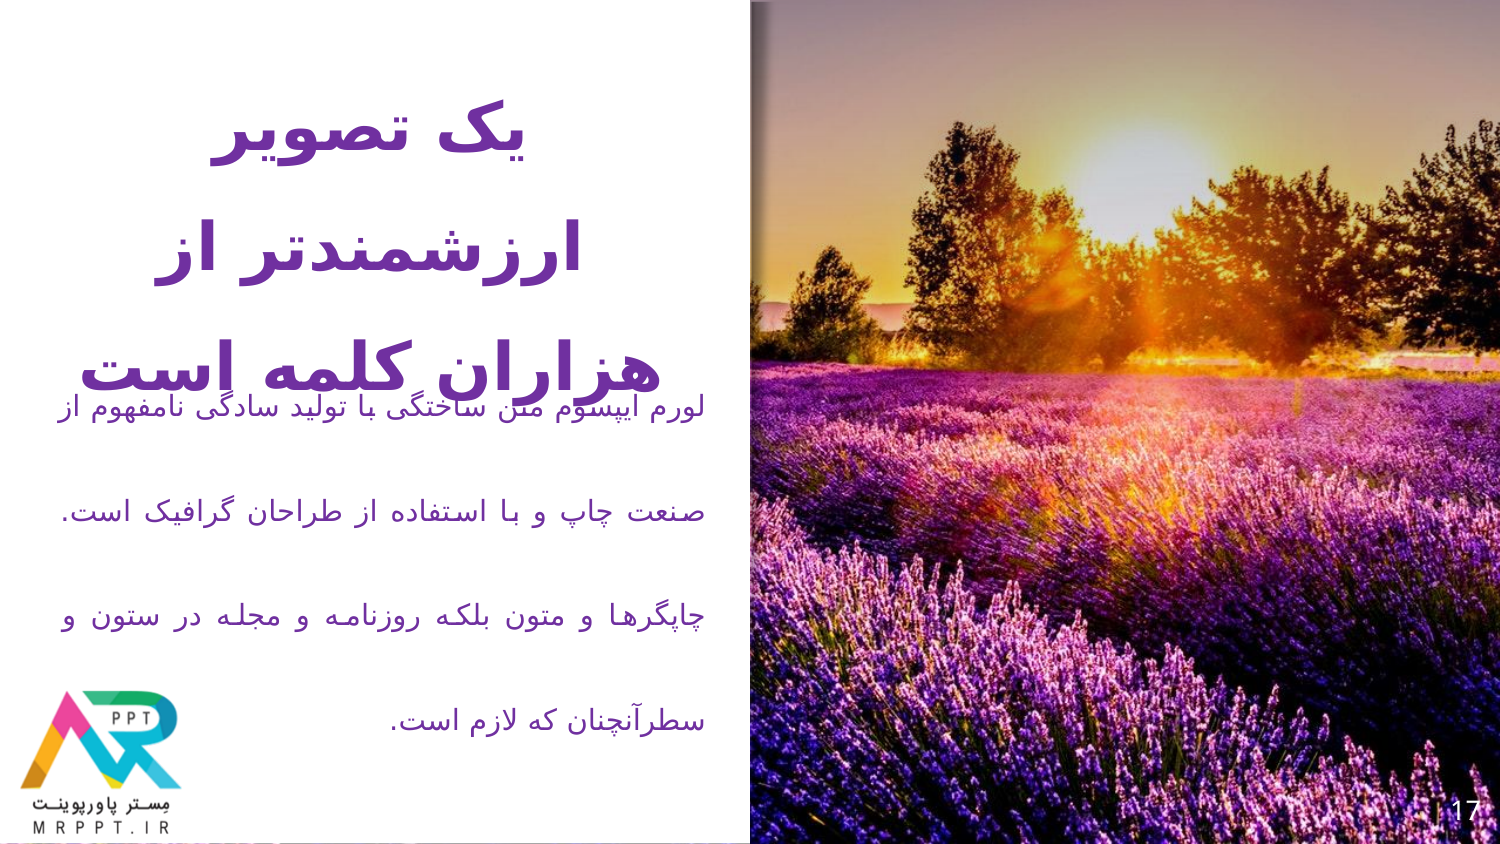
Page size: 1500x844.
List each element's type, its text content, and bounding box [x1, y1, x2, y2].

text_box لورم ایپسوم متن ساختگی با تولید سادگی نامفهوم از صنعت چاپ و با استفاده از طراحان گرافیک است. چاپگرها و متون بلکه روزنامه و مجله در ستون و سطرآنچنان که لازم است. [42, 309, 721, 744]
picture [0, 682, 201, 844]
text_box یک تصویر ارزشمندتر از هزاران کلمه است [22, 36, 721, 131]
slide_number 17 [1391, 779, 1482, 844]
picture [750, 0, 1500, 844]
